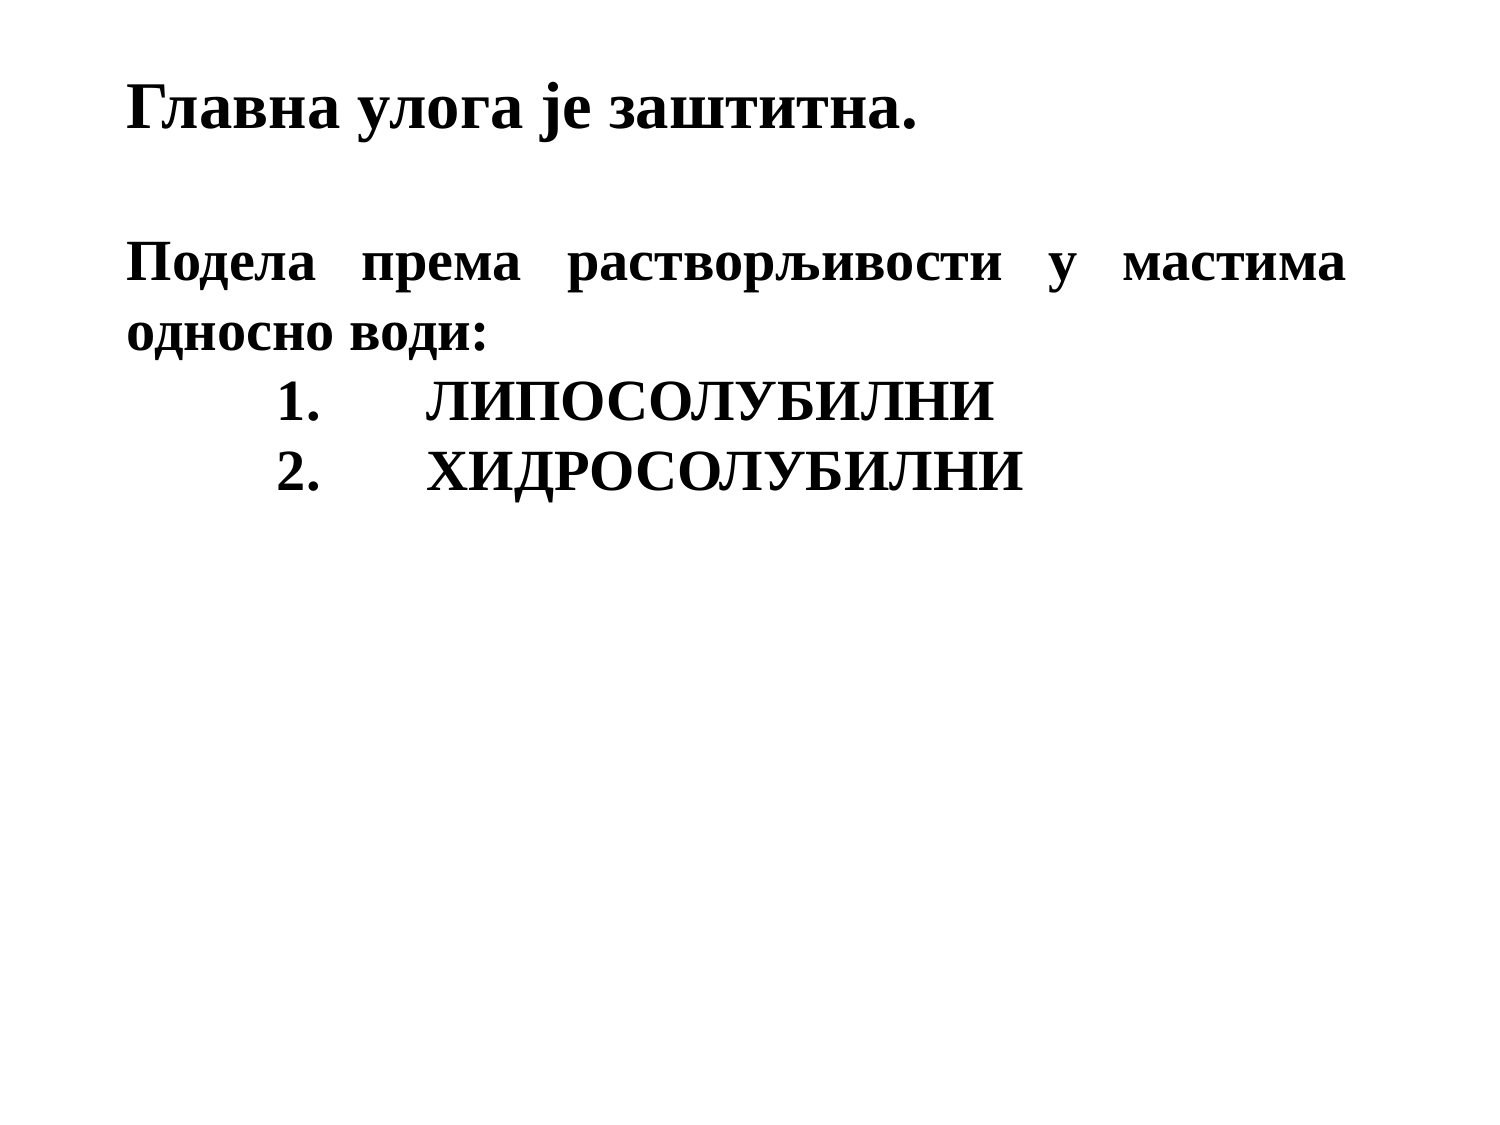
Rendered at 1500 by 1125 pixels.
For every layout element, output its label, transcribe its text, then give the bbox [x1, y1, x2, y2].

text_box Главна улога је заштитна. Подела према растворљивости у мастима односно води: 1. ЛИПОСОЛУБИЛНИ 2. ХИДРОСОЛУБИЛНИ [112, 54, 1363, 640]
